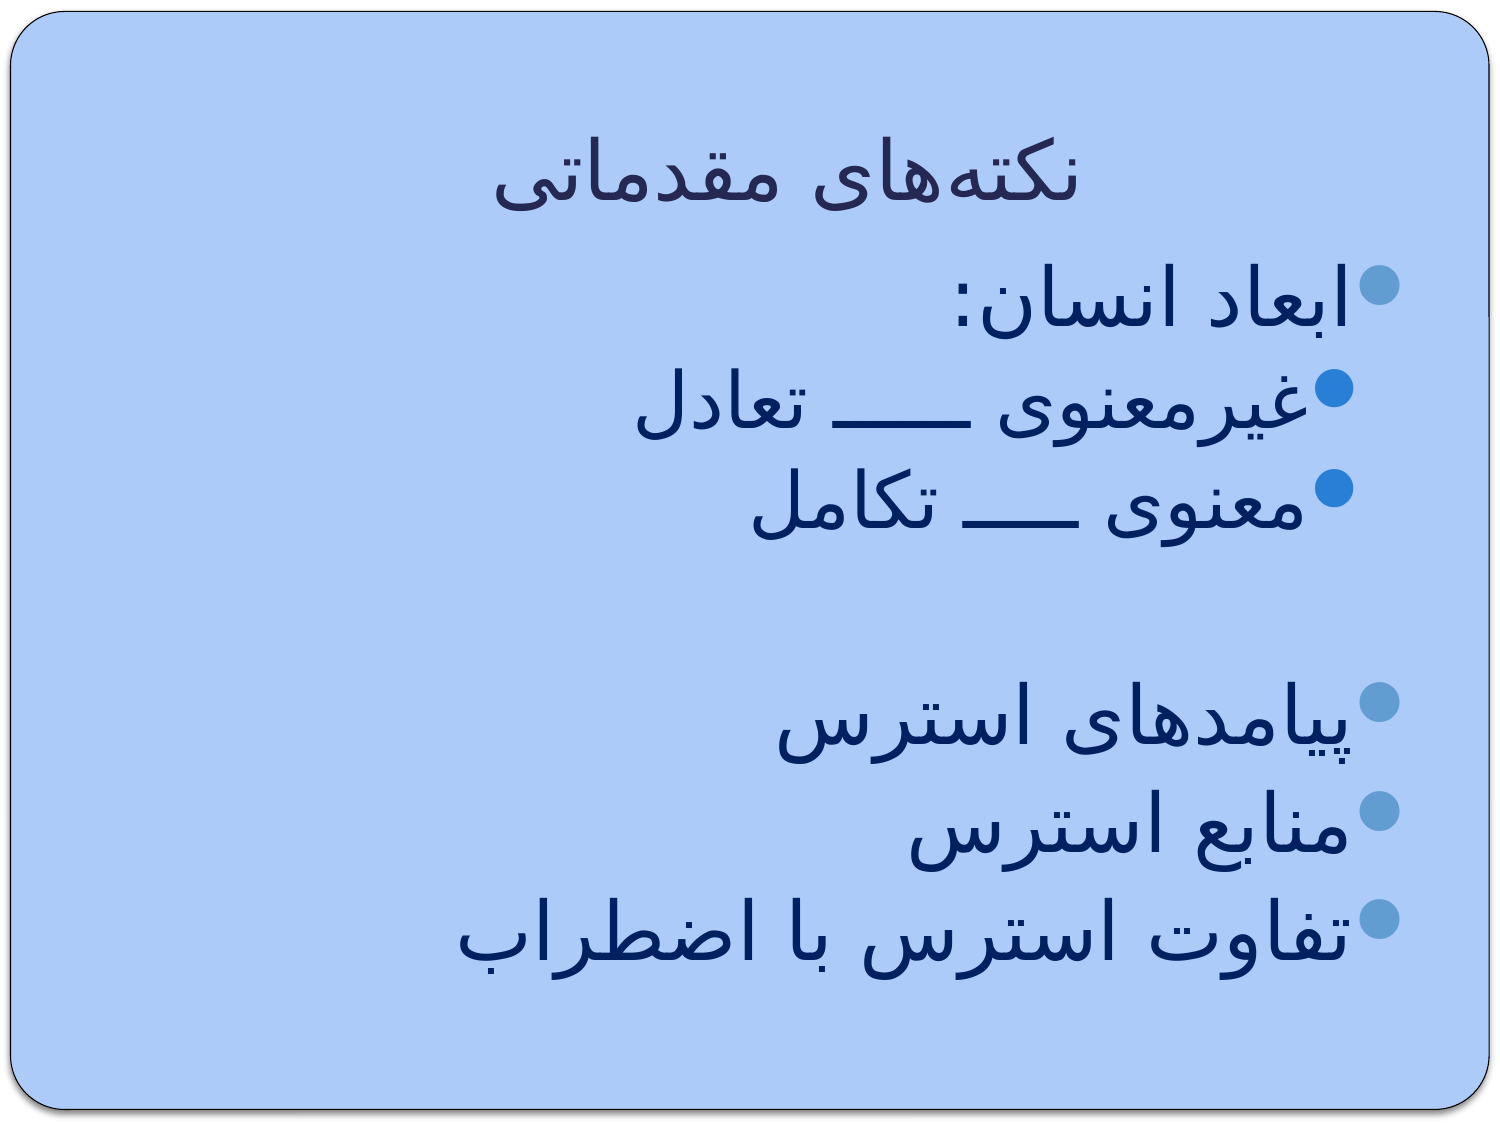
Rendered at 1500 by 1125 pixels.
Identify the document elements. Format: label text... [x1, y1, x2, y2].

list ابعاد انسان: غیرمعنوی ــــــ تعادل معنوی ـــــ تکامل پیامدهای استرس منابع استرس تفاوت استرس با اضطراب [150, 237, 1425, 988]
title نکته‌های مقدماتی [150, 45, 1425, 233]
